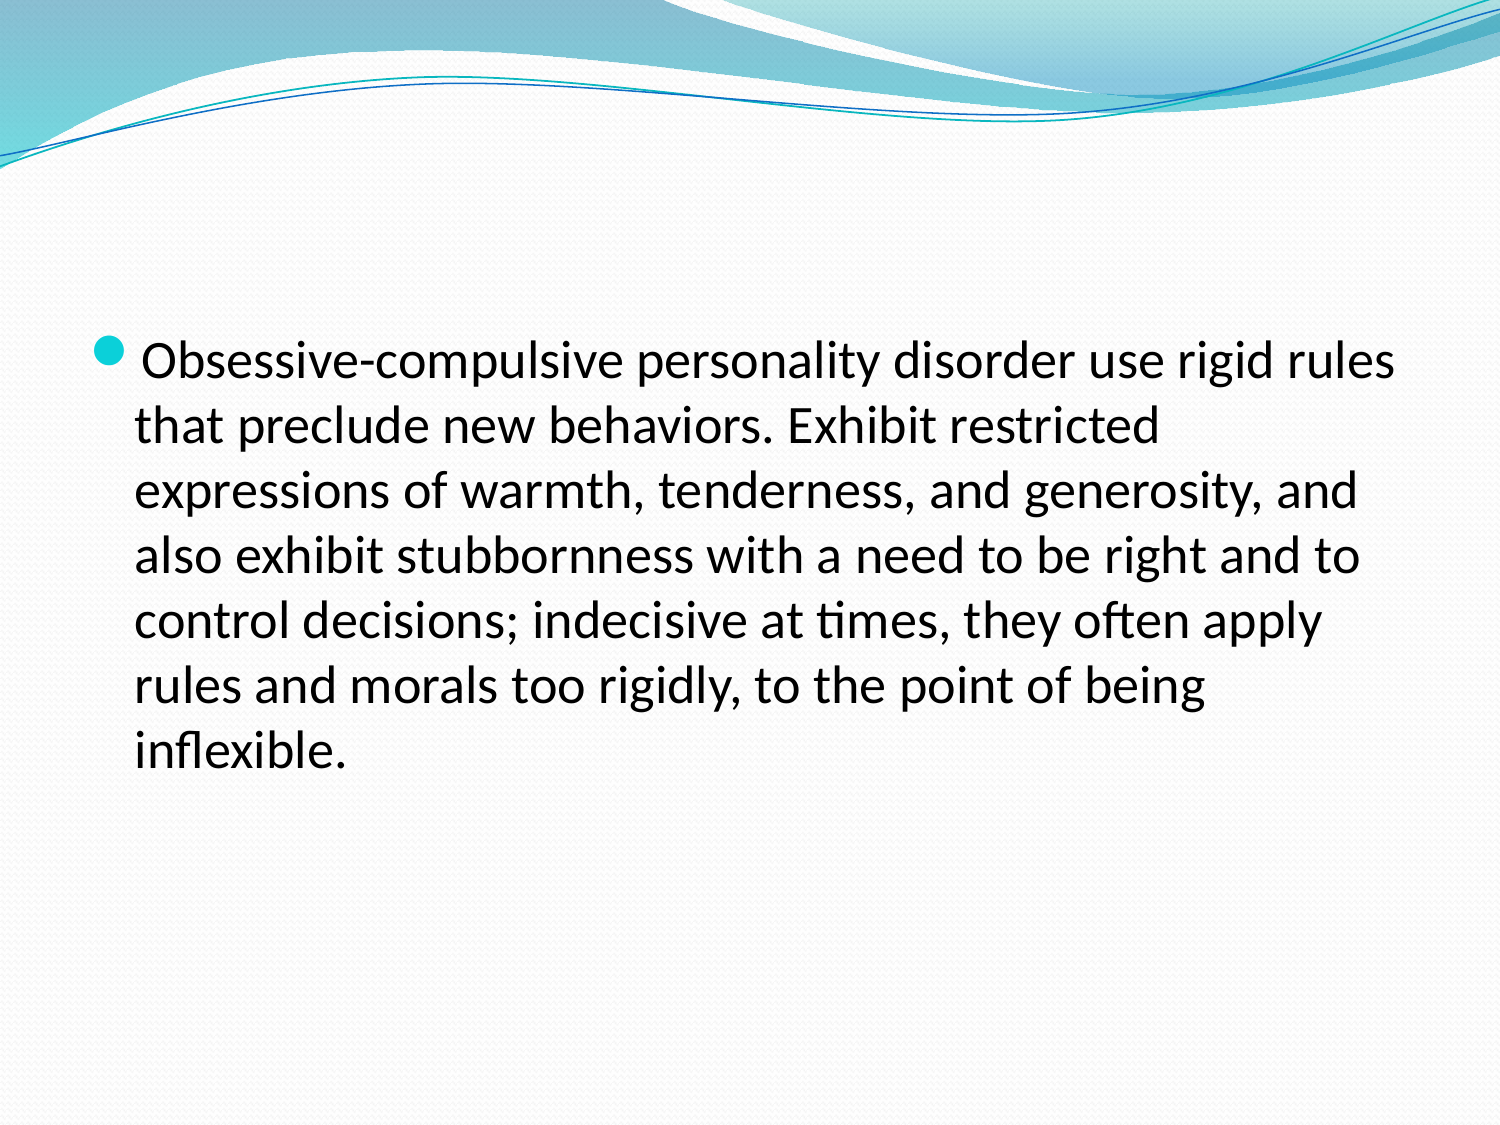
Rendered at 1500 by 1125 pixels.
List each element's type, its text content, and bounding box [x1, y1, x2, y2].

list Obsessive-compulsive personality disorder use rigid rules that preclude new behaviors. Exhibit restricted expressions of warmth, tenderness, and generosity, and also exhibit stubbornness with a need to be right and to control decisions; indecisive at times, they often apply rules and morals too rigidly, to the point of being inflexible. [75, 317, 1425, 1038]
